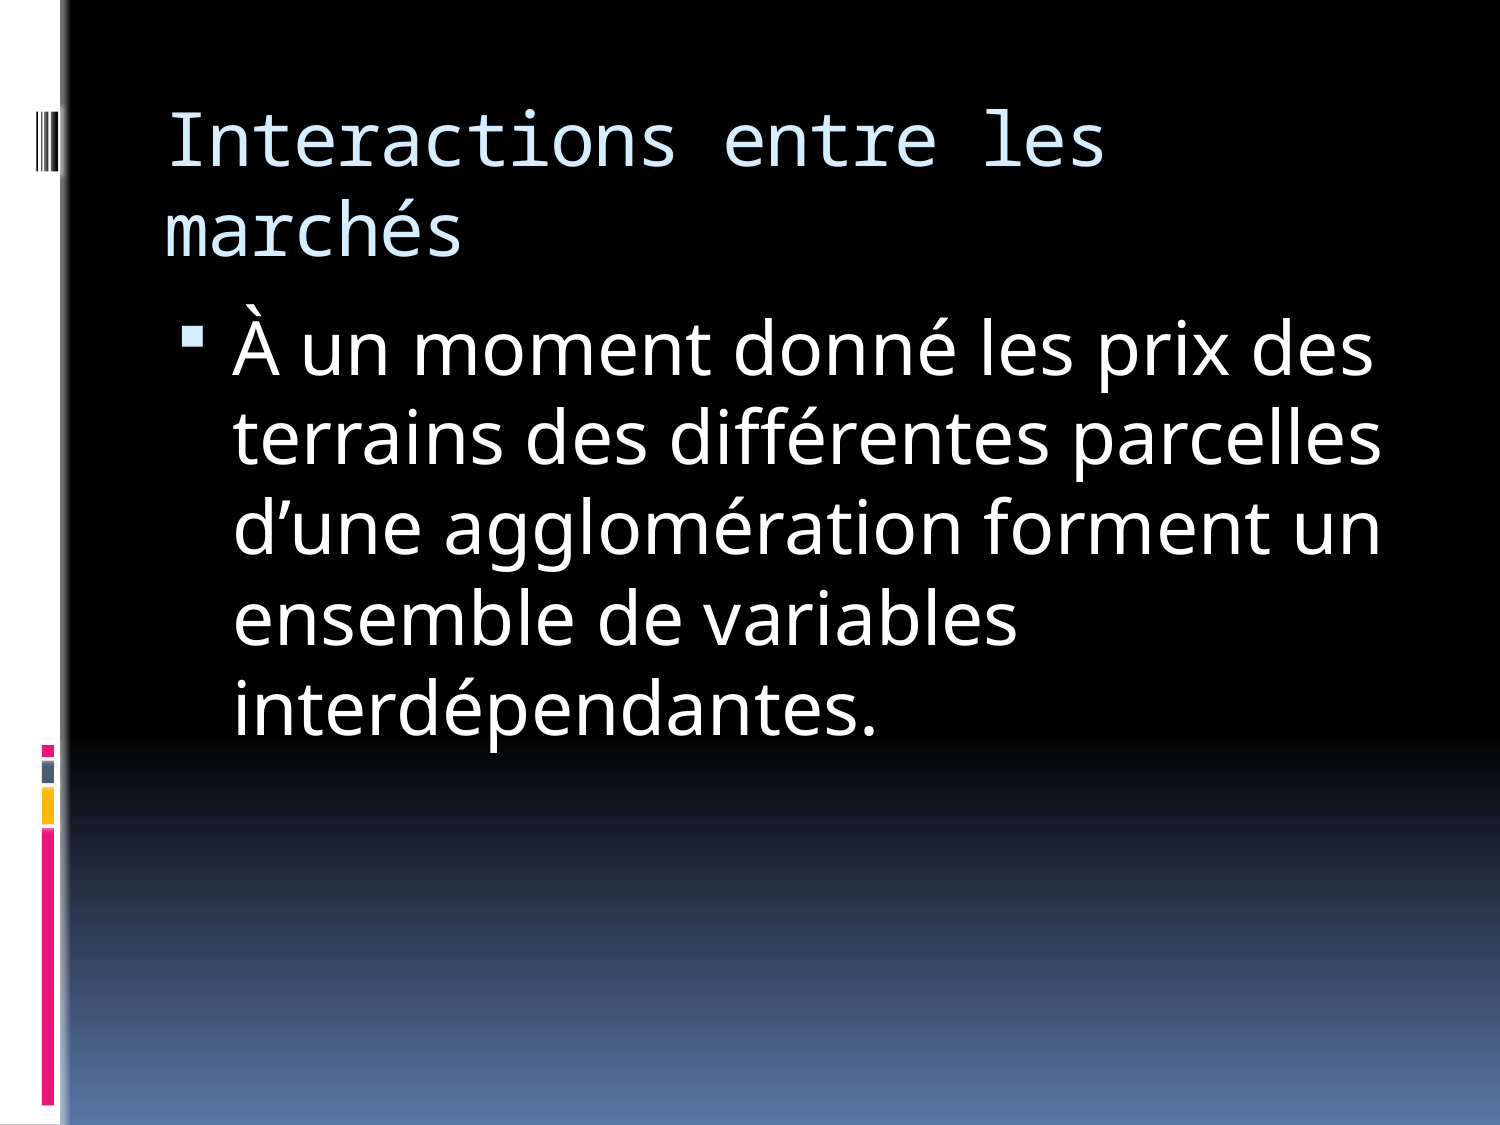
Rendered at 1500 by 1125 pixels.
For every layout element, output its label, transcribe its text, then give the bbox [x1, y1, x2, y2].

list À un moment donné les prix des terrains des différentes parcelles d’une agglomération forment un ensemble de variables interdépendantes. [150, 292, 1425, 1043]
title Interactions entre les marchés [150, 83, 1425, 234]
